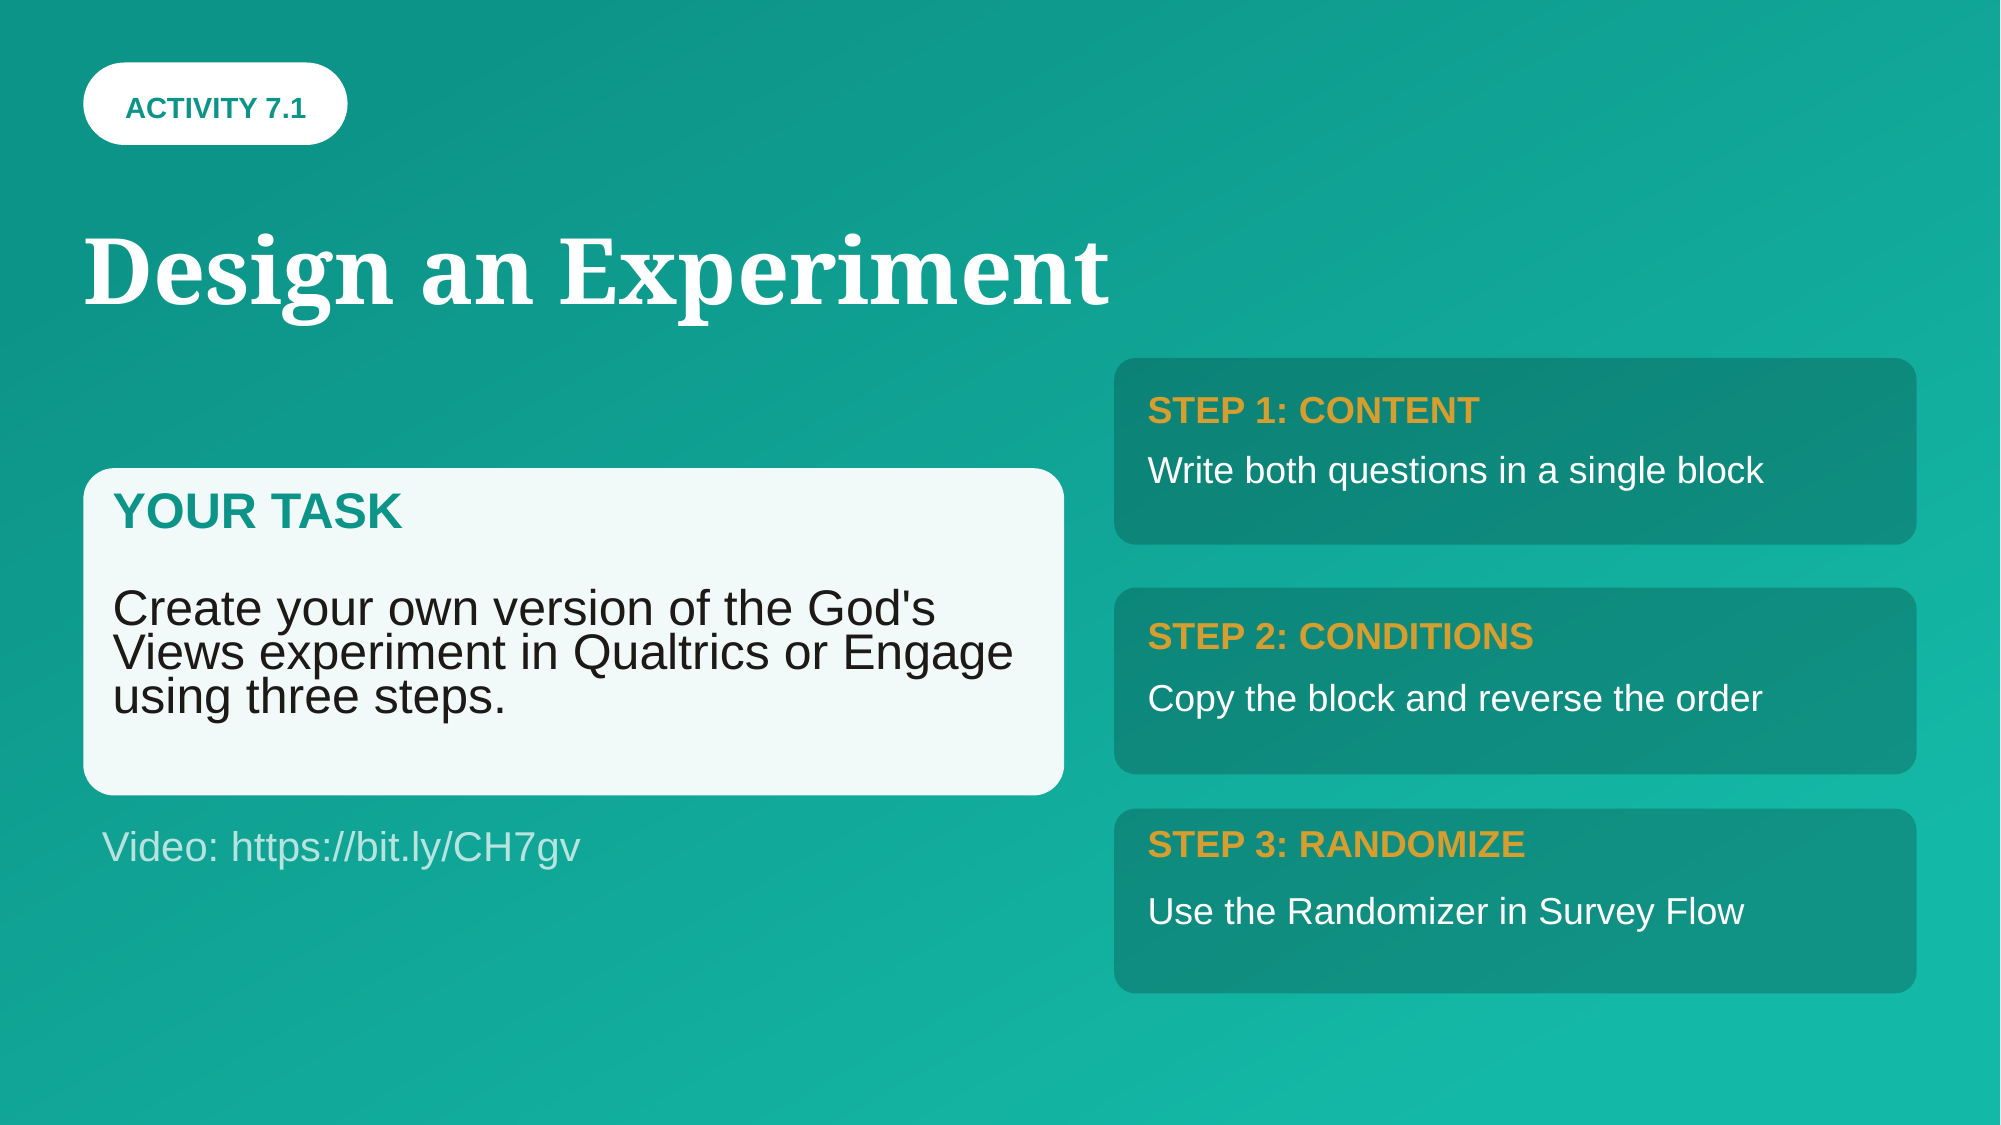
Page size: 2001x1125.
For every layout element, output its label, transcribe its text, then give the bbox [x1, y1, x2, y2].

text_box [1114, 357, 1917, 545]
text_box [1114, 587, 1917, 775]
text_box Use the Randomizer in Survey Flow [1147, 894, 1898, 933]
text_box STEP 3: RANDOMIZE [1147, 830, 1898, 880]
text_box ACTIVITY 7.1 [125, 83, 310, 125]
text_box STEP 2: CONDITIONS [1147, 621, 1898, 657]
text_box Copy the block and reverse the order [1147, 680, 1898, 719]
text_box Video: https://bit.ly/CH7gv [101, 837, 771, 902]
text_box Design an Experiment [83, 243, 1642, 323]
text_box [83, 468, 1065, 796]
picture [0, 0, 2001, 1125]
text_box [83, 62, 348, 145]
text_box [1114, 808, 1917, 994]
